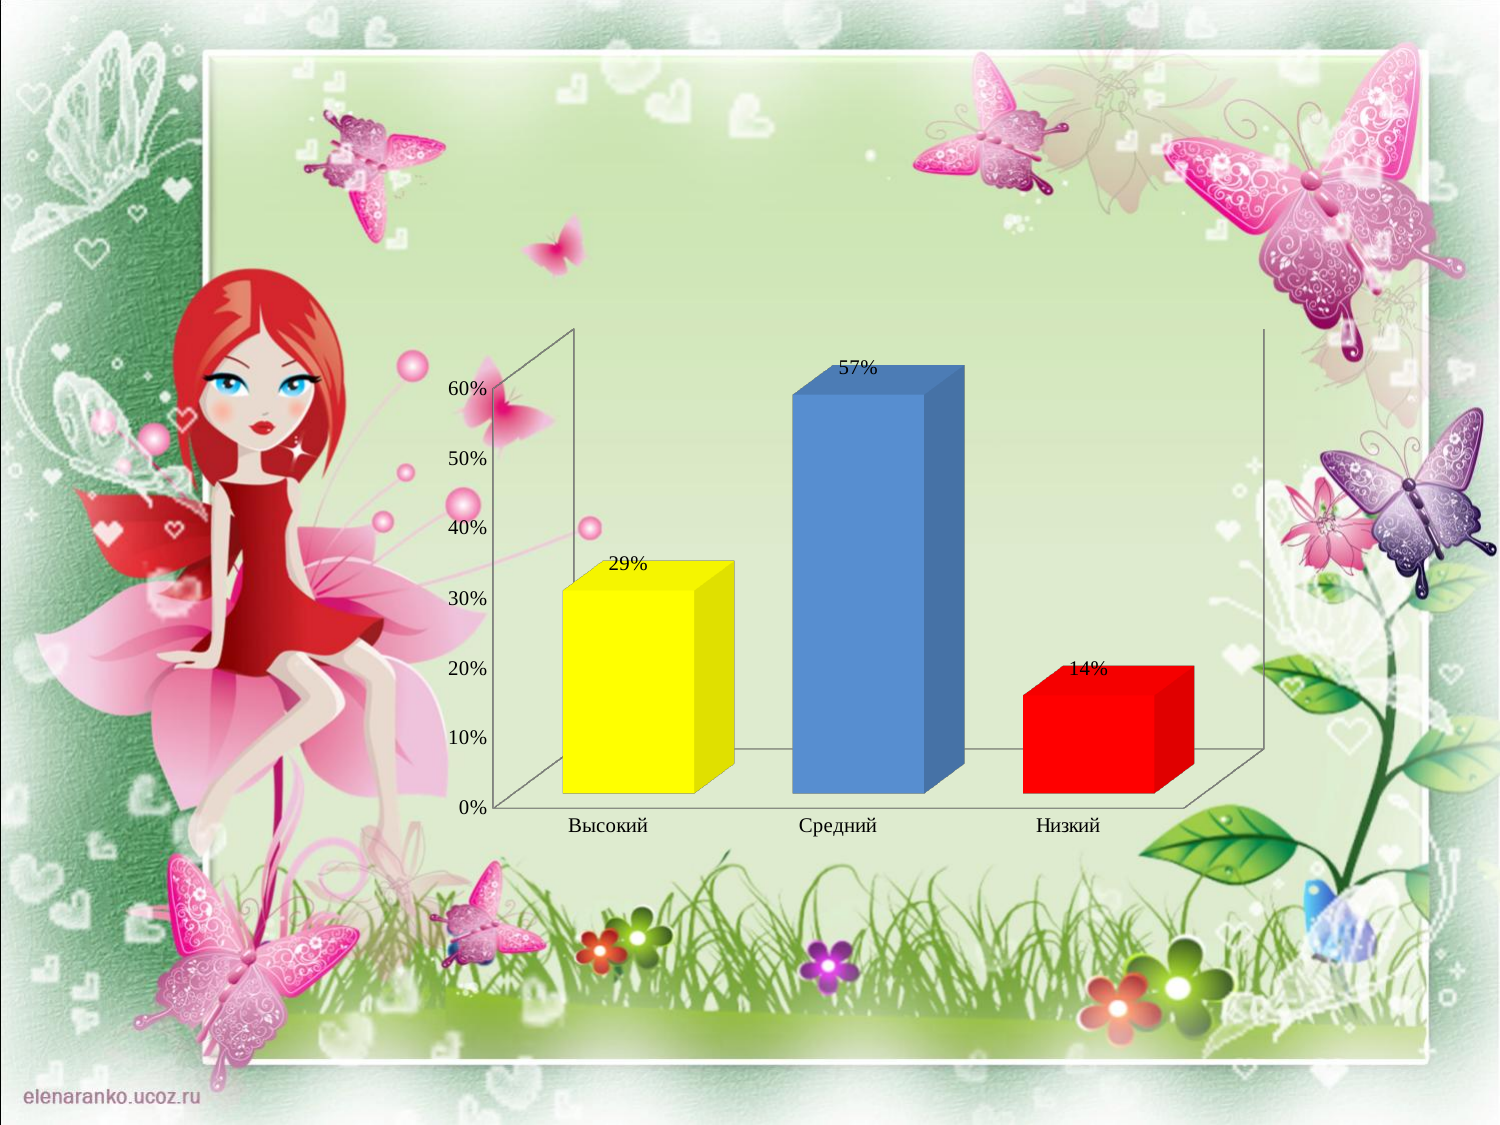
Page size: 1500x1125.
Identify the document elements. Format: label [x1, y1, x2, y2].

chart [430, 314, 1282, 851]
picture [0, 0, 1500, 1125]
